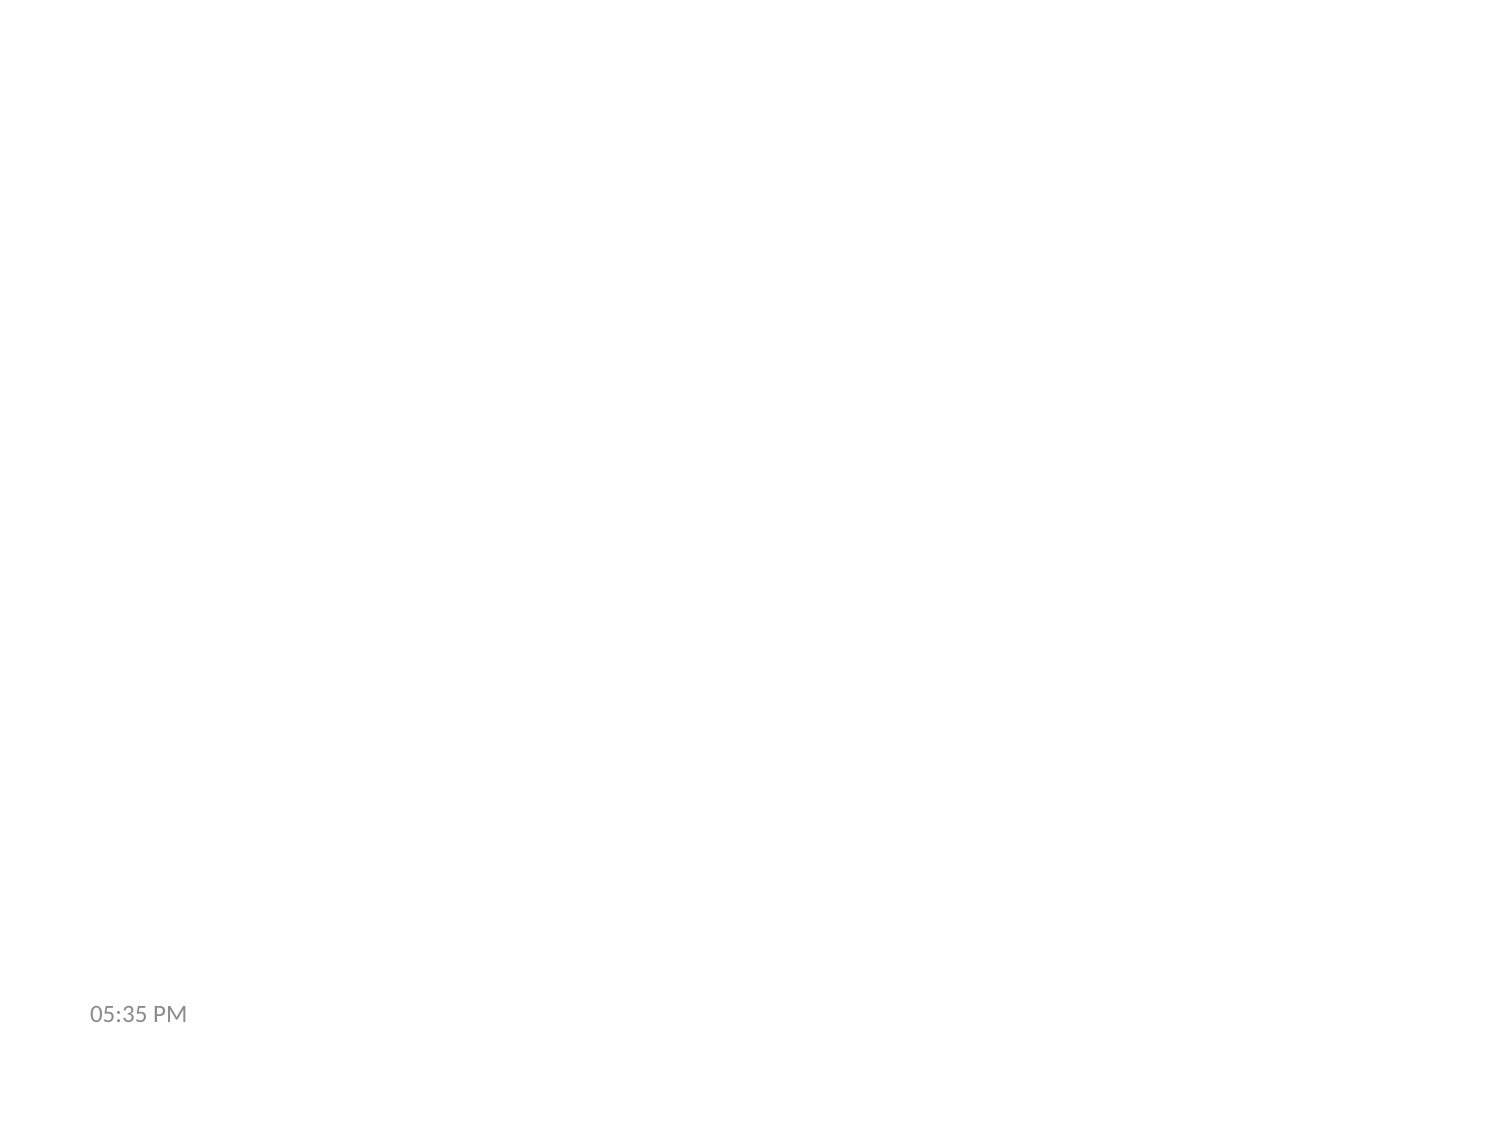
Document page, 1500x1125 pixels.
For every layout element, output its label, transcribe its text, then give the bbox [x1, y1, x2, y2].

text_box 3:35 PM [75, 982, 425, 1043]
